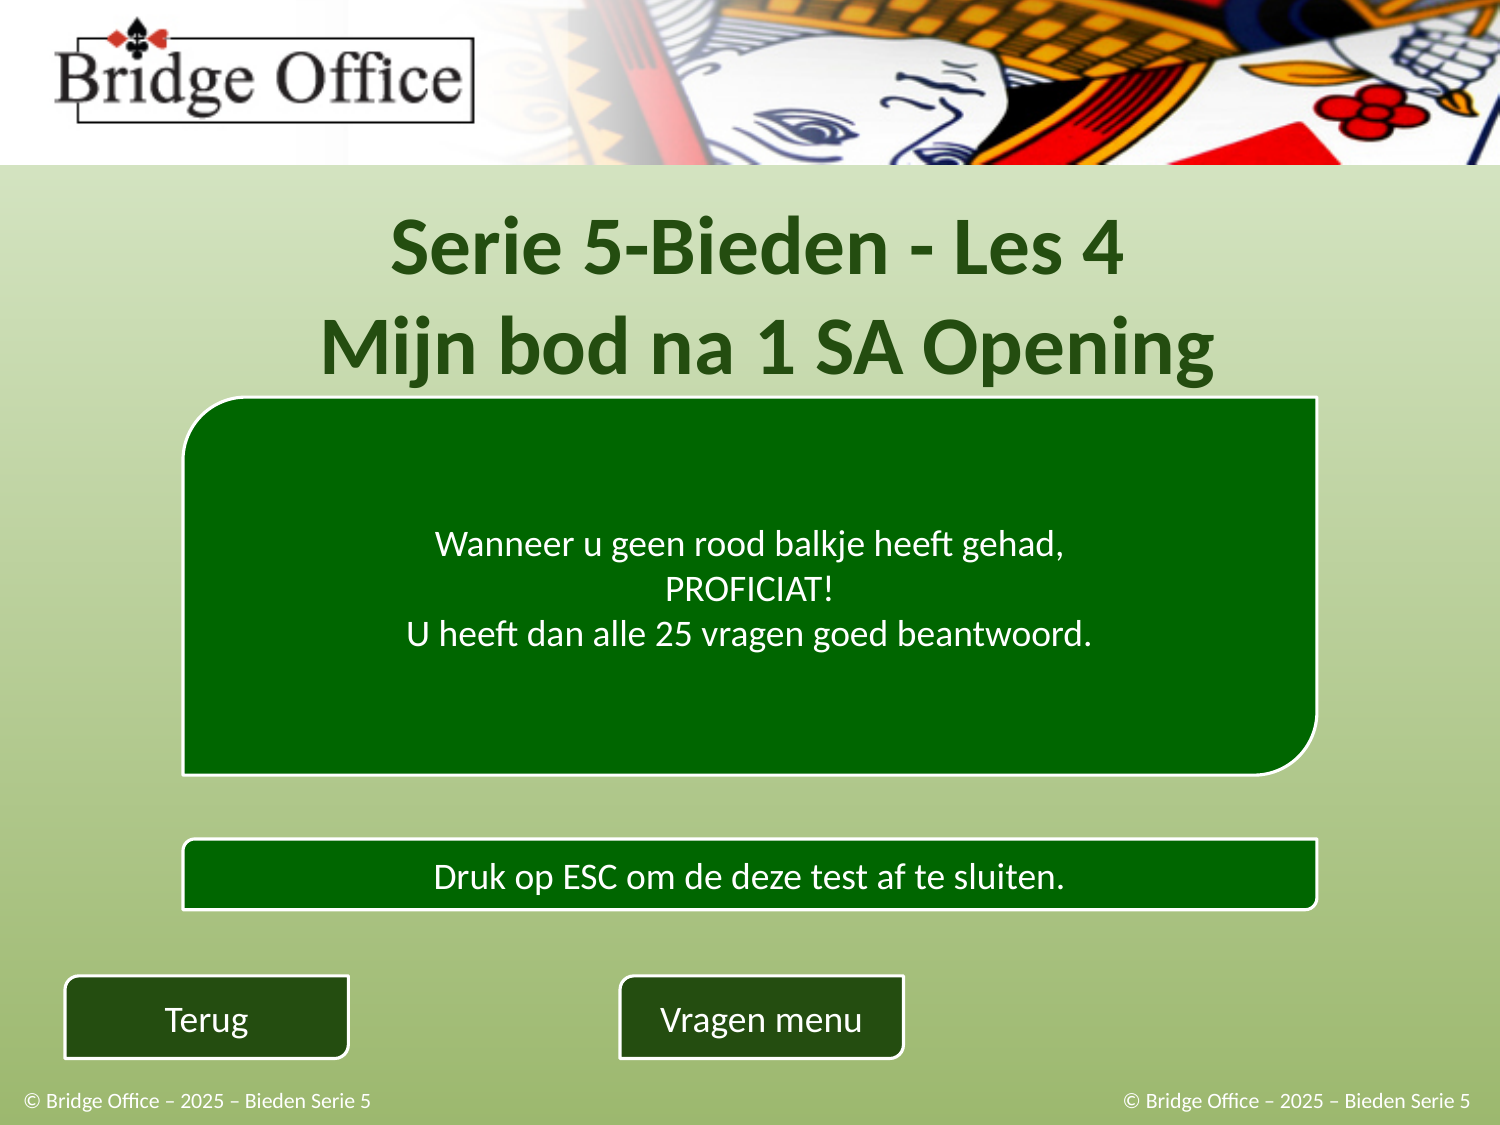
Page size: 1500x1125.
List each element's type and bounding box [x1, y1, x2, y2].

picture [0, 0, 1500, 166]
text_box [618, 974, 906, 1061]
text_box [63, 974, 350, 1061]
text_box [1107, 1079, 1500, 1121]
text_box [8, 1079, 393, 1121]
text_box [181, 837, 1319, 912]
text_box [64, 183, 1470, 777]
